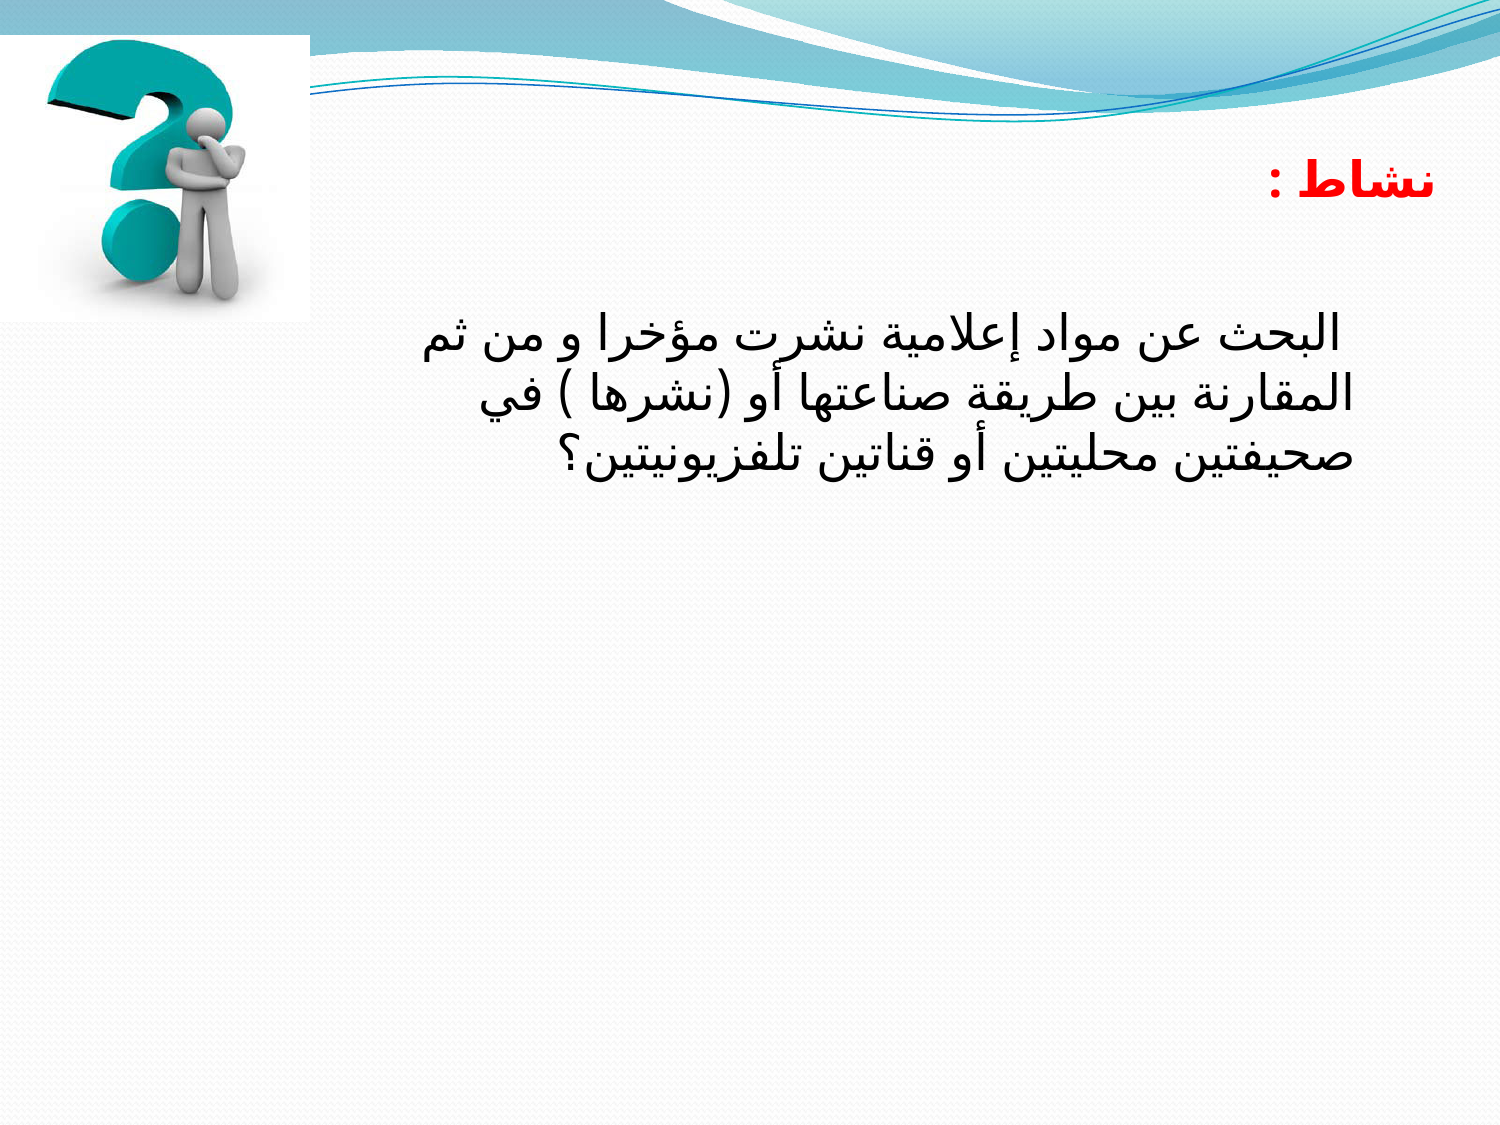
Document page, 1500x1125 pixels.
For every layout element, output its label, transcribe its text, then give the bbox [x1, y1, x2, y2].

text_box البحث عن مواد إعلامية نشرت مؤخرا و من ثم المقارنة بين طريقة صناعتها أو (نشرها ) في صحيفتين محليتين أو قناتين تلفزيونيتين؟ [351, 292, 1371, 488]
picture [0, 34, 311, 322]
text_box نشاط : [1239, 140, 1453, 216]
